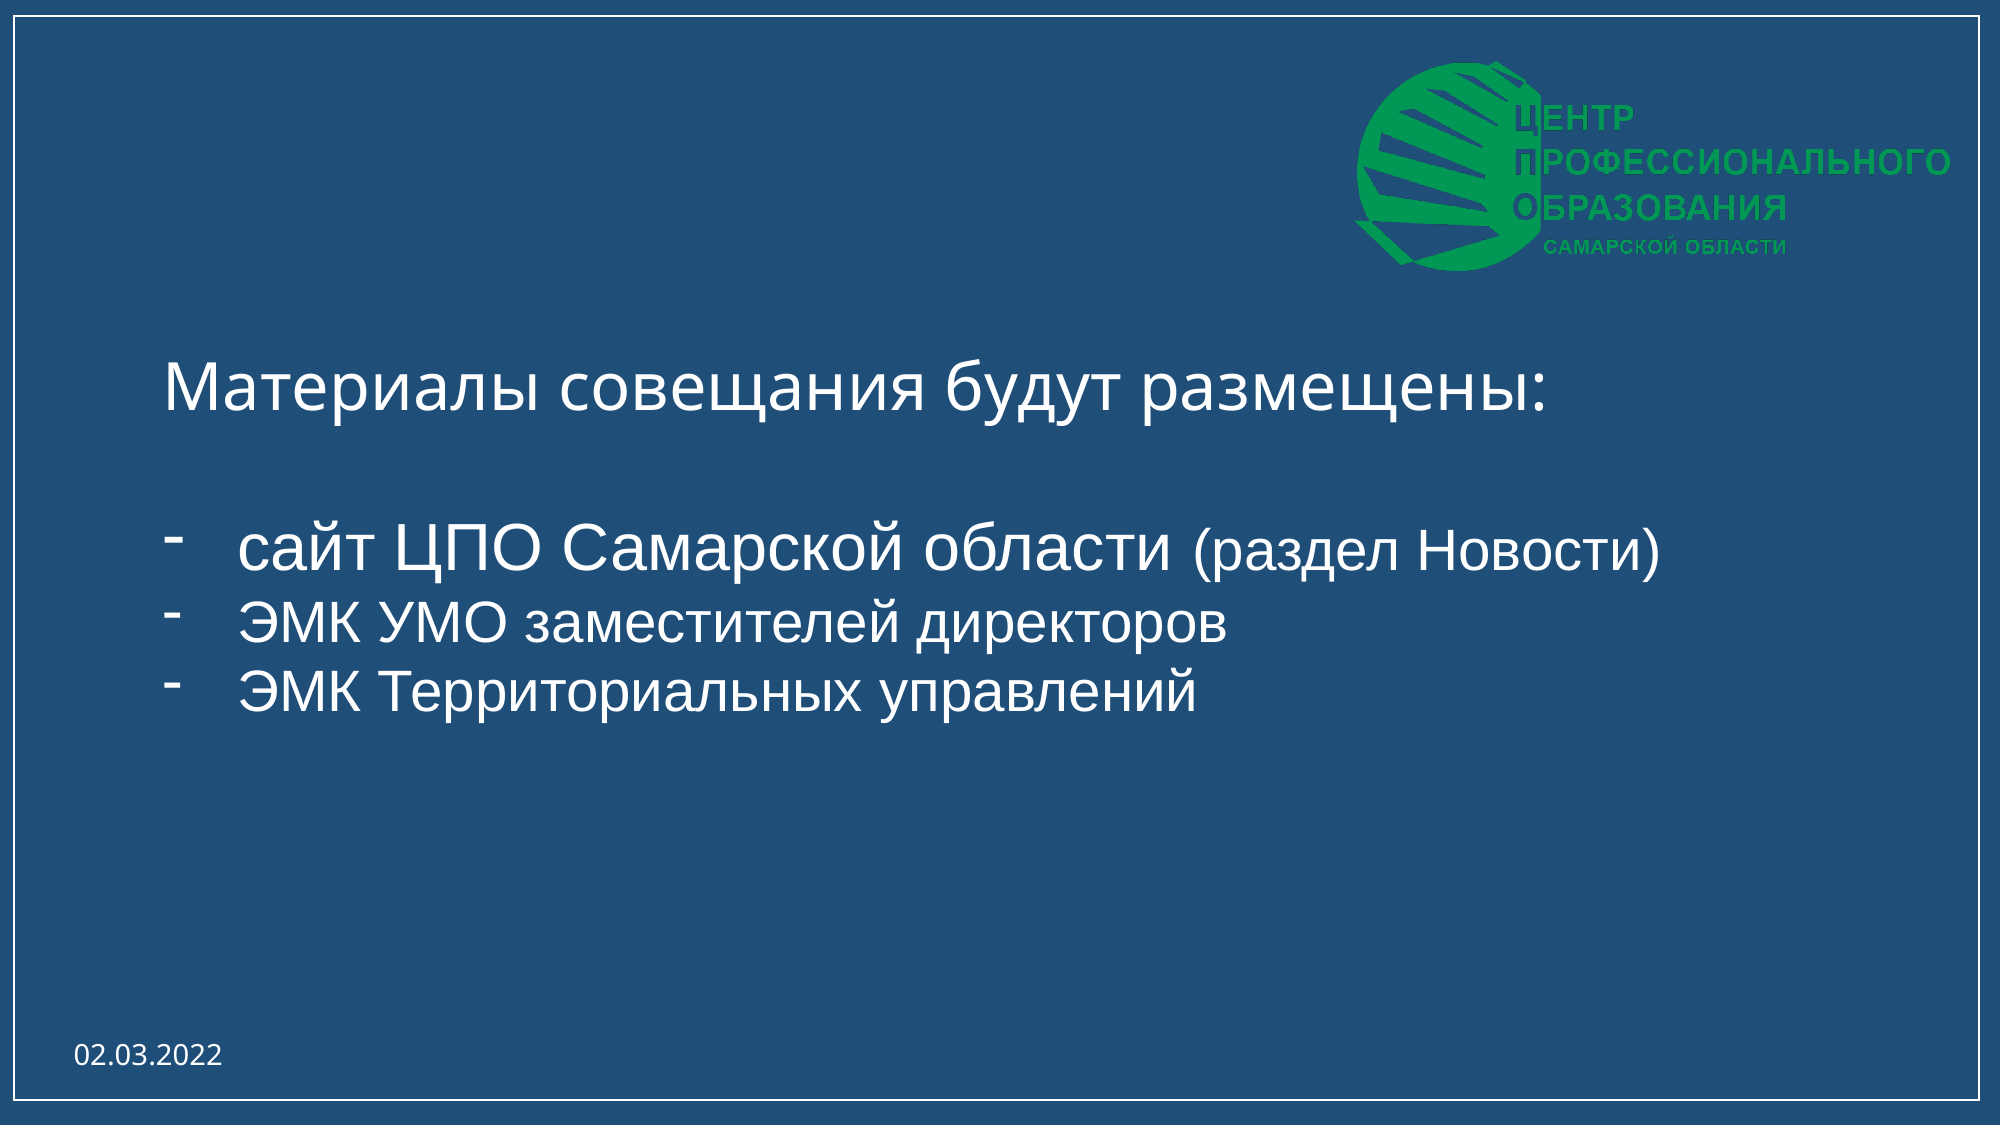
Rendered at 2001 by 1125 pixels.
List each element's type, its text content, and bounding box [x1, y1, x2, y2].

text_box Материалы совещания будут размещены: сайт ЦПО Самарской области (раздел Новости) ЭМК УМО заместителей директоров ЭМК Территориальных управлений [147, 336, 1677, 811]
picture [1352, 60, 1953, 271]
text_box [13, 15, 1980, 1101]
